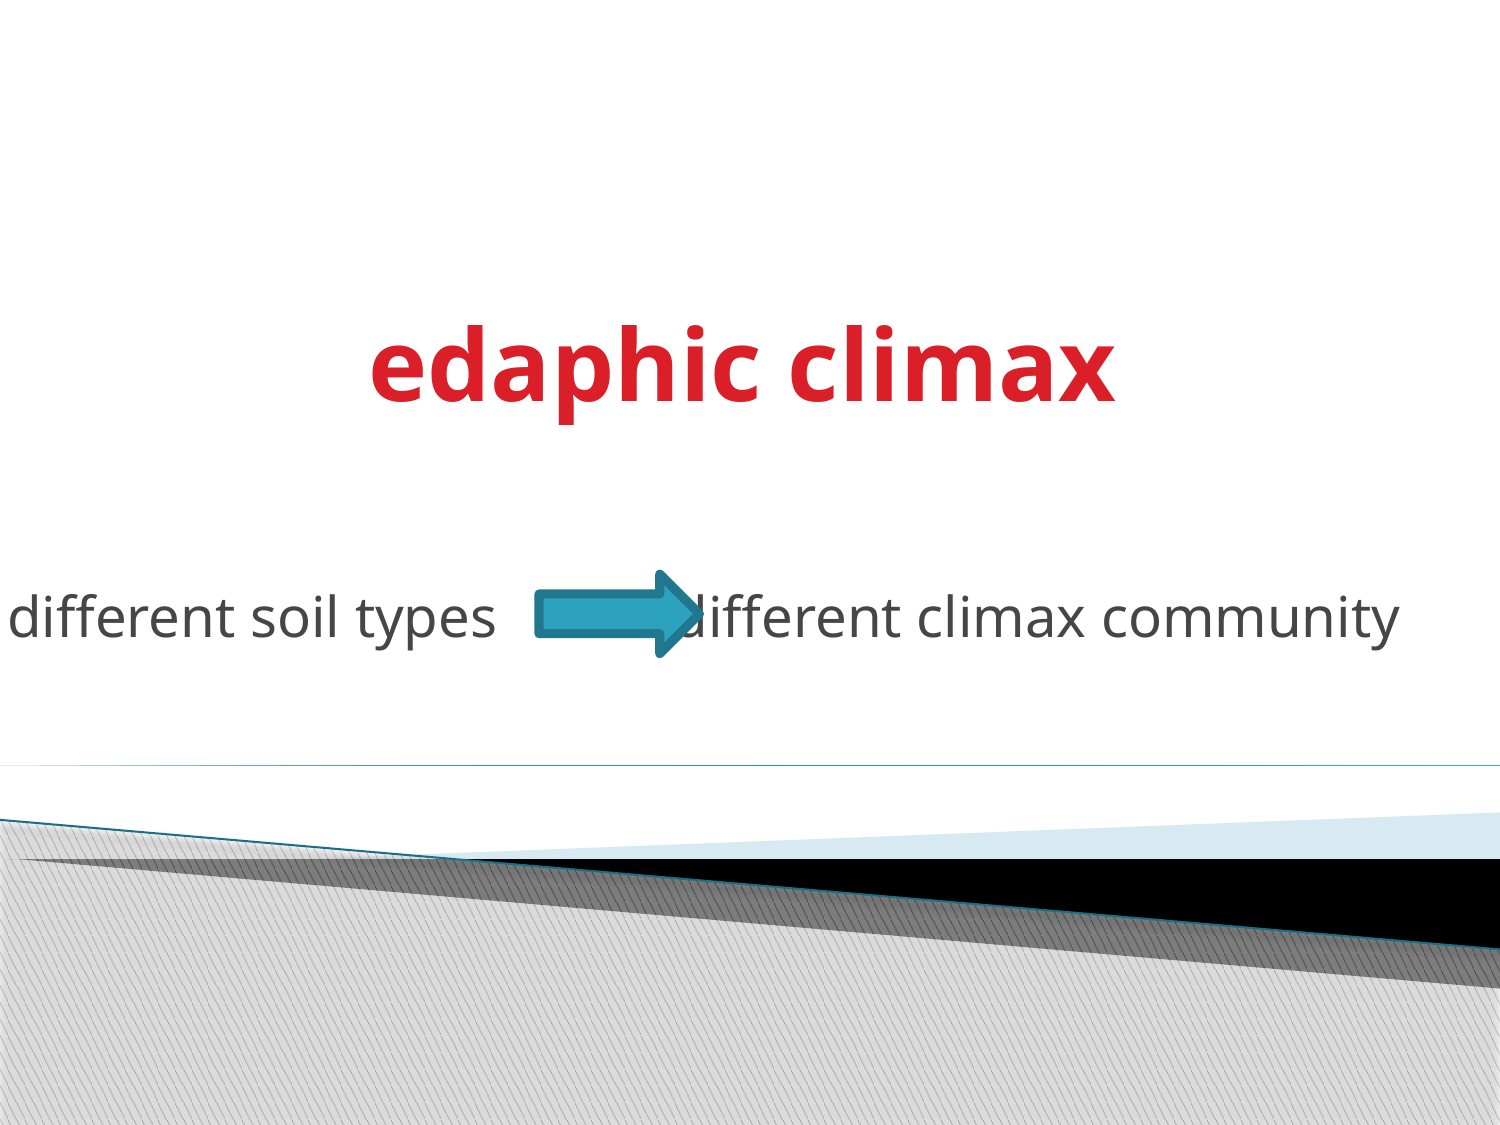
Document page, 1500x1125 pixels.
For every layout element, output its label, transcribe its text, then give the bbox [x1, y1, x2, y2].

subtitle different soil types different climax community [0, 574, 1500, 862]
text_box [534, 569, 705, 659]
title edaphic climax [105, 128, 1381, 430]
picture [50, 862, 1500, 989]
